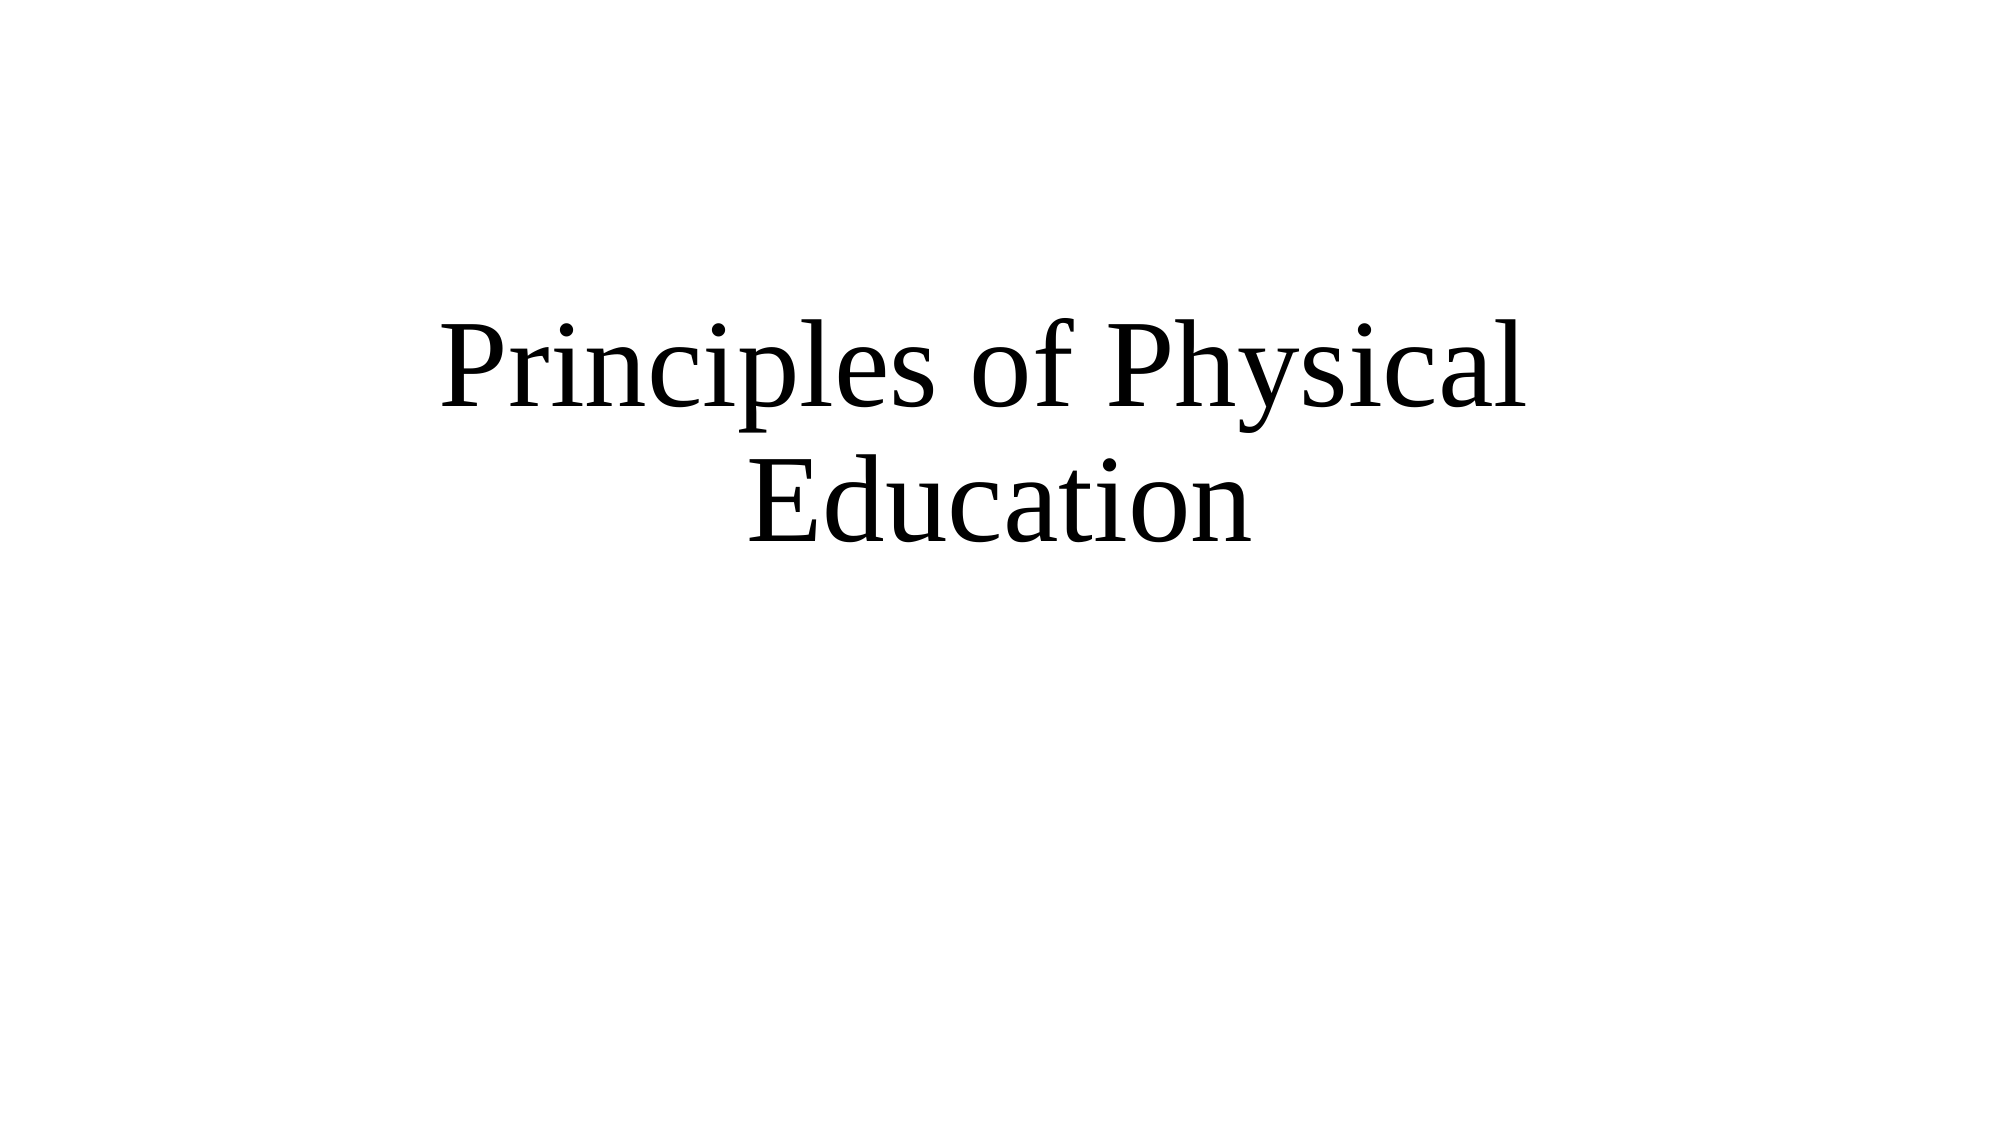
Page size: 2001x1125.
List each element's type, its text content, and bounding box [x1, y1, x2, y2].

title Principles of Physical Education [249, 184, 1750, 576]
